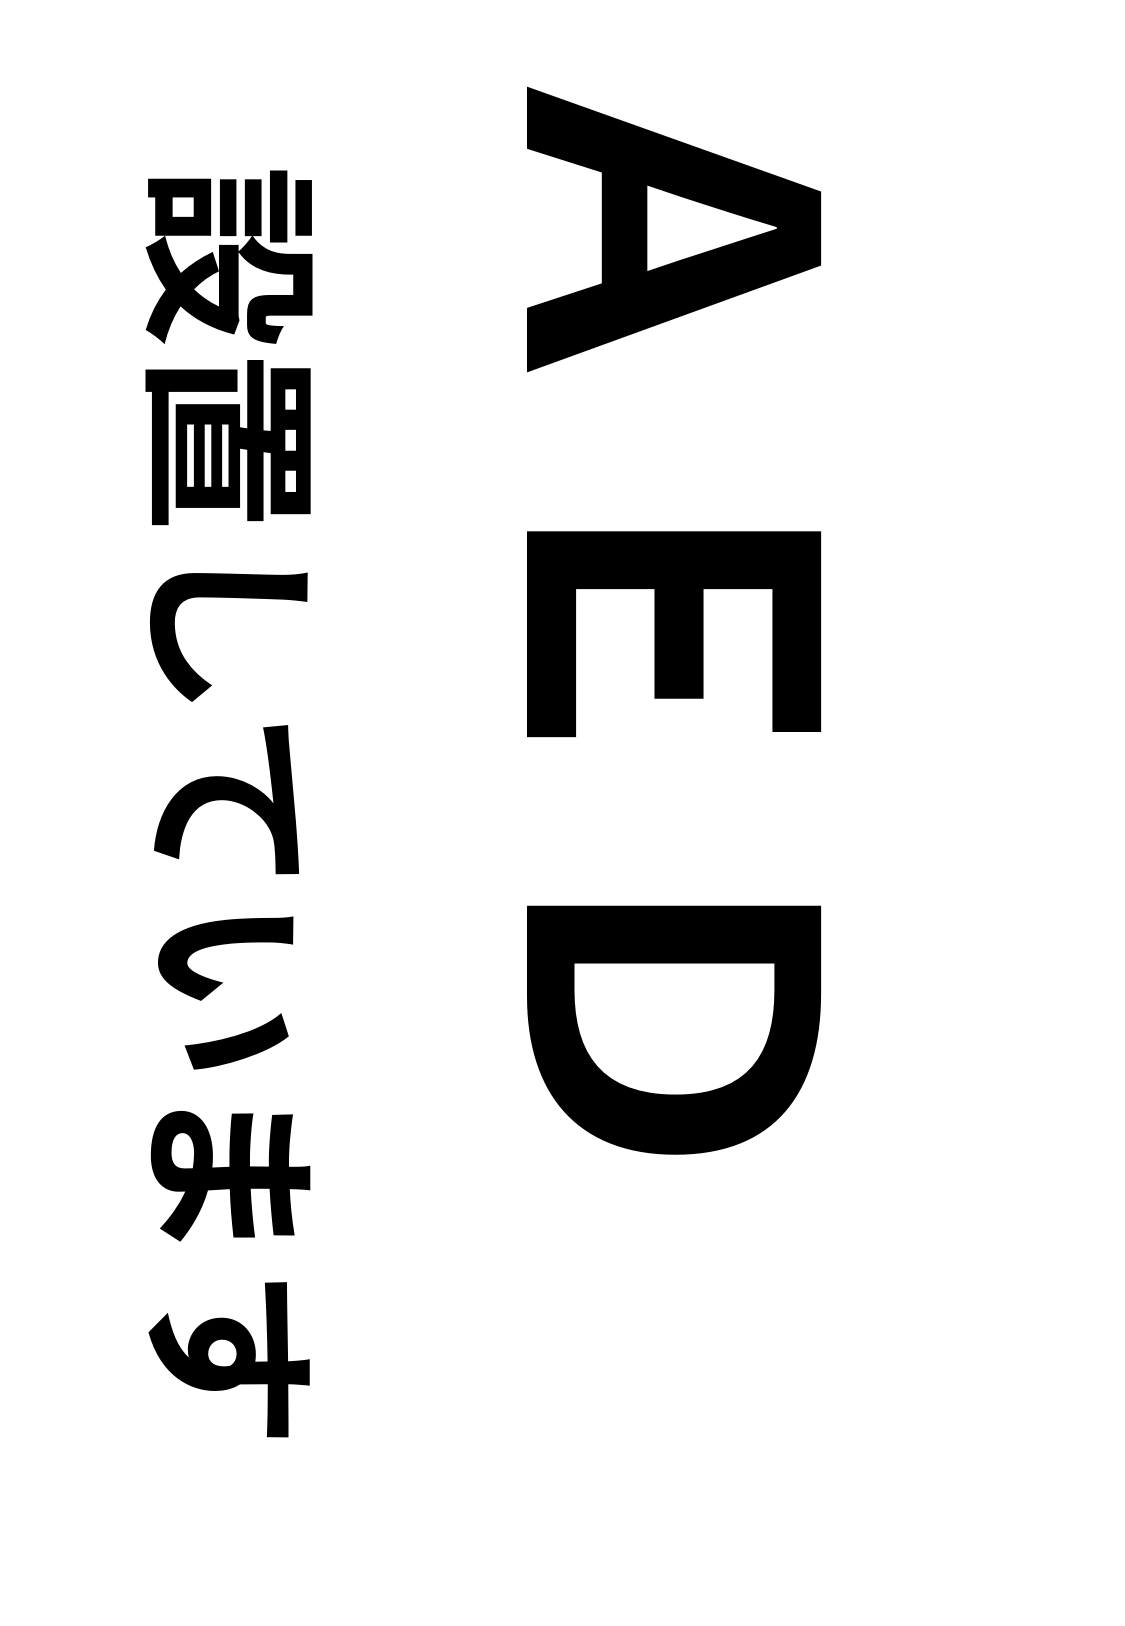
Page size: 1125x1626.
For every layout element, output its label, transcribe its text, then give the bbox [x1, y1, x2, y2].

text_box ＡＥＤ [440, 18, 976, 1236]
text_box 設置しています [118, 148, 583, 1467]
